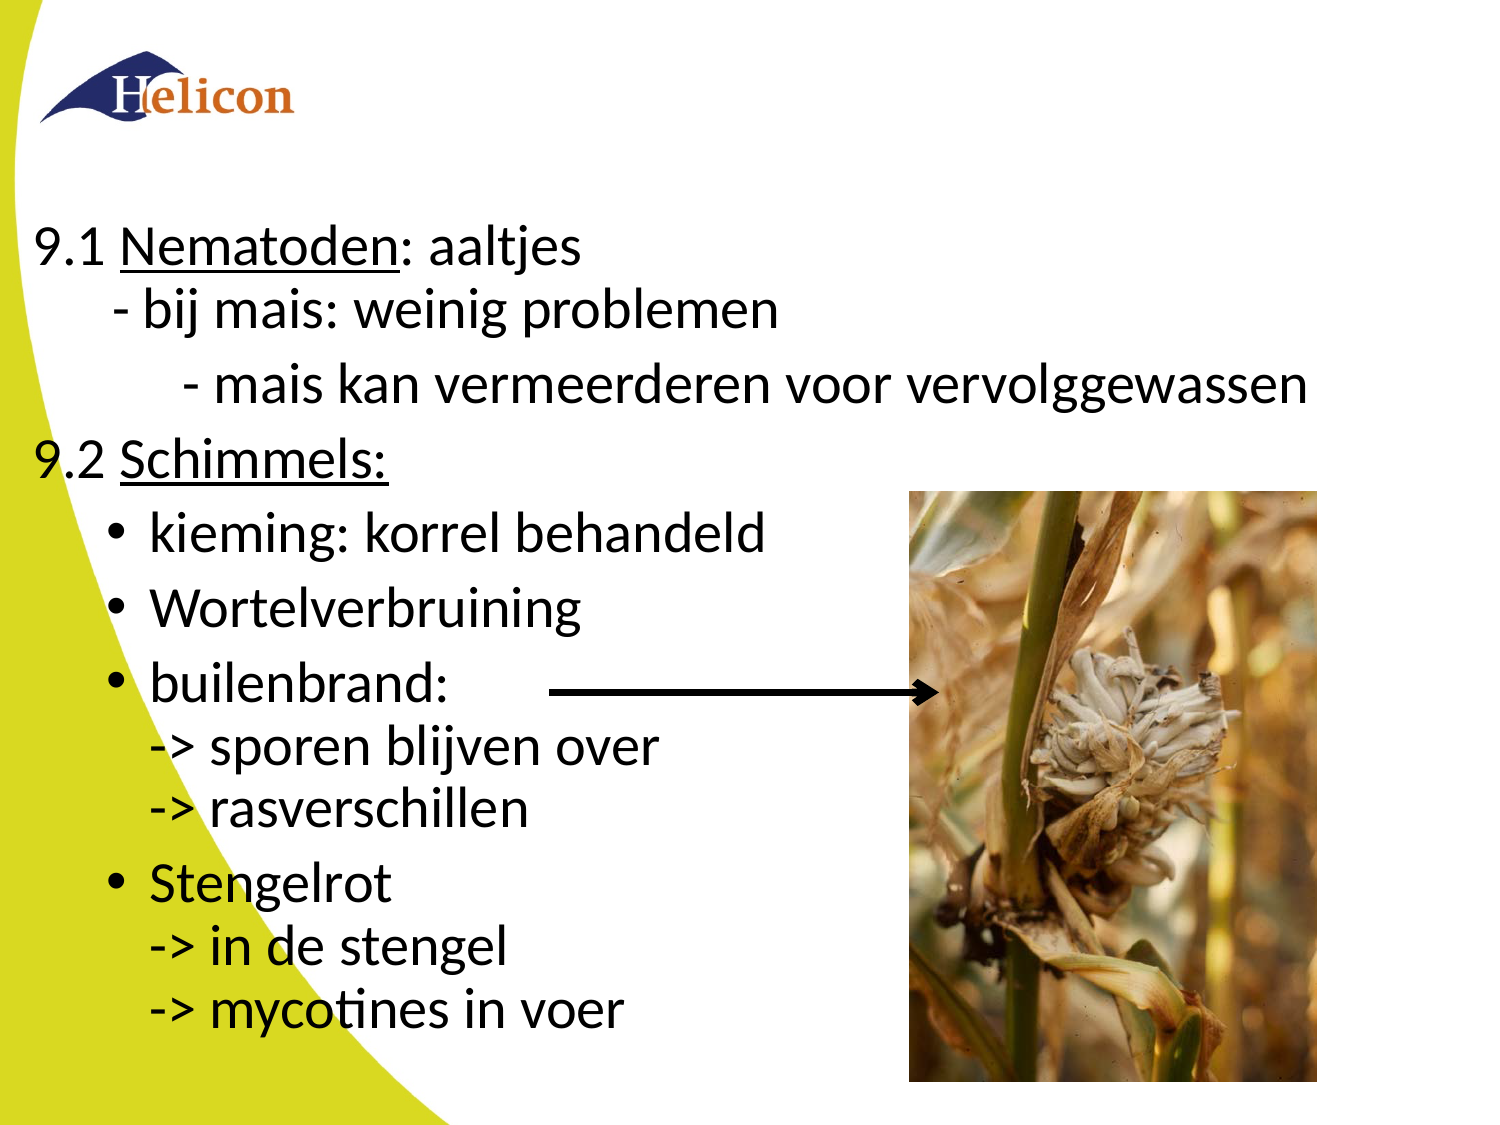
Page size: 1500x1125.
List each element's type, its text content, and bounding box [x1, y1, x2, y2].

picture [0, 0, 1500, 1125]
list 9.1 Nematoden: aaltjes - bij mais: weinig problemen - mais kan vermeerderen voor vervolggewassen 9.2 Schimmels: kieming: korrel behandeld Wortelverbruining builenbrand: -> sporen blijven over -> rasverschillen Stengelrot -> in de stengel -> mycotines in voer [17, 208, 1471, 1071]
